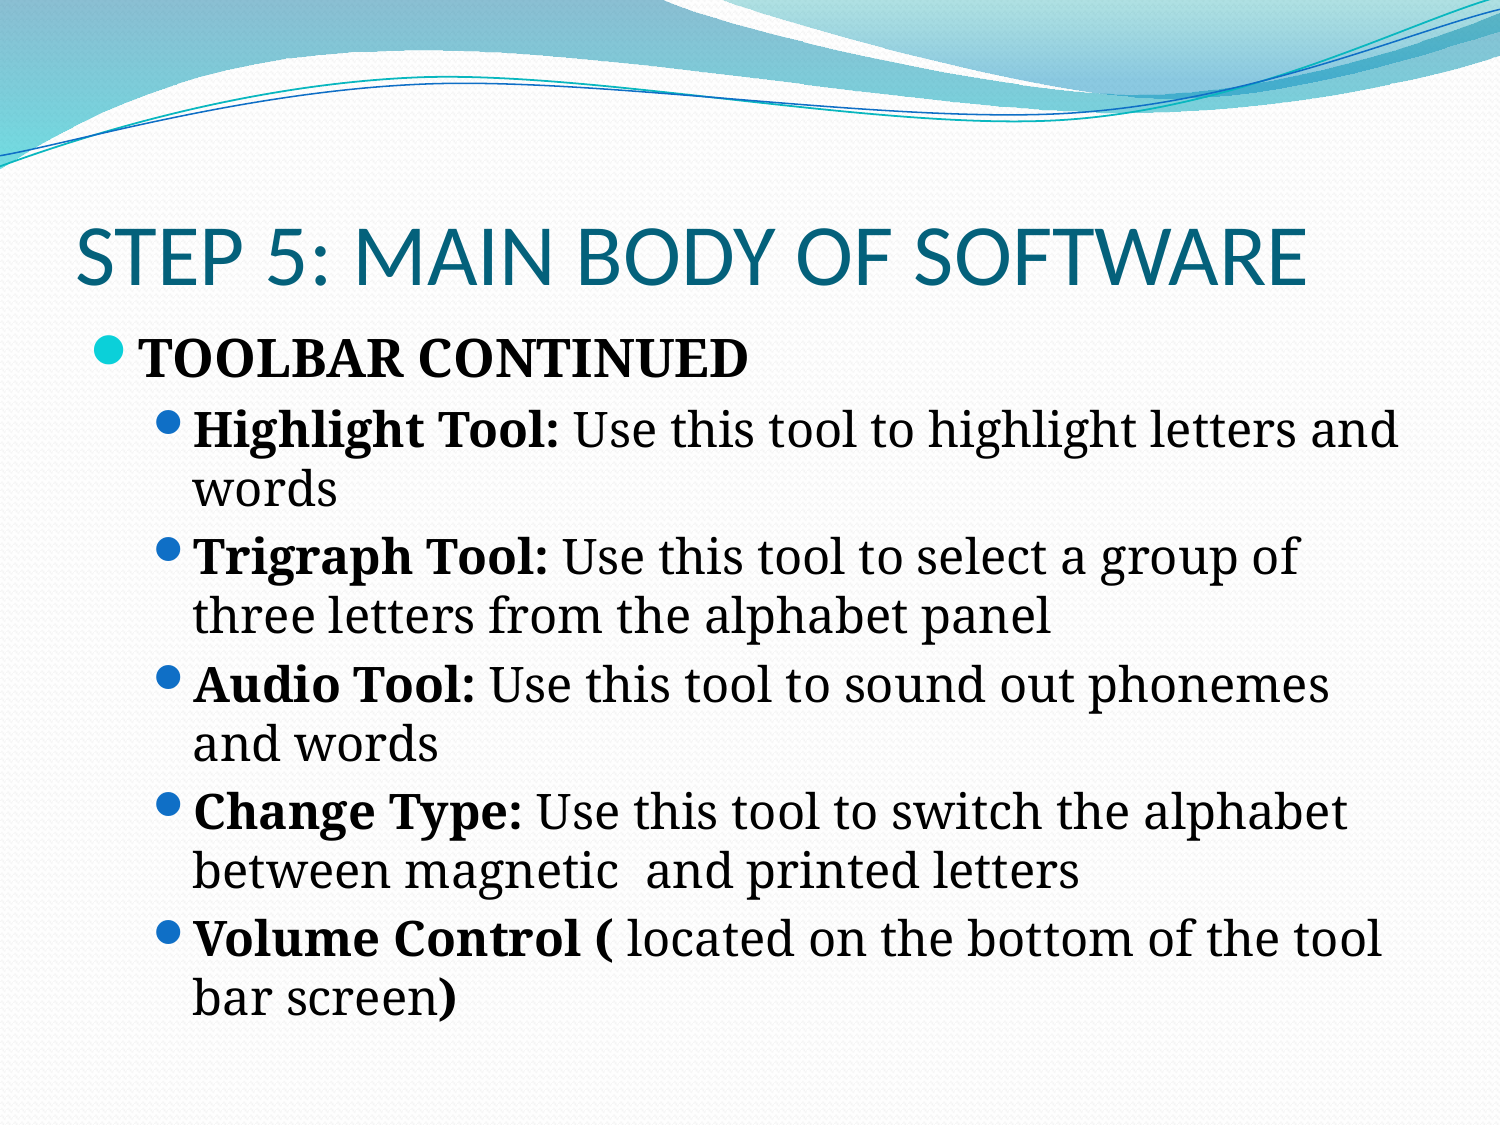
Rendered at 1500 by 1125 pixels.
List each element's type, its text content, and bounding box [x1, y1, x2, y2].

list TOOLBAR CONTINUED Highlight Tool: Use this tool to highlight letters and words Trigraph Tool: Use this tool to select a group of three letters from the alphabet panel Audio Tool: Use this tool to sound out phonemes and words Change Type: Use this tool to switch the alphabet between magnetic and printed letters Volume Control ( located on the bottom of the tool bar screen) [75, 317, 1425, 1038]
title STEP 5: MAIN BODY OF SOFTWARE [75, 115, 1425, 303]
